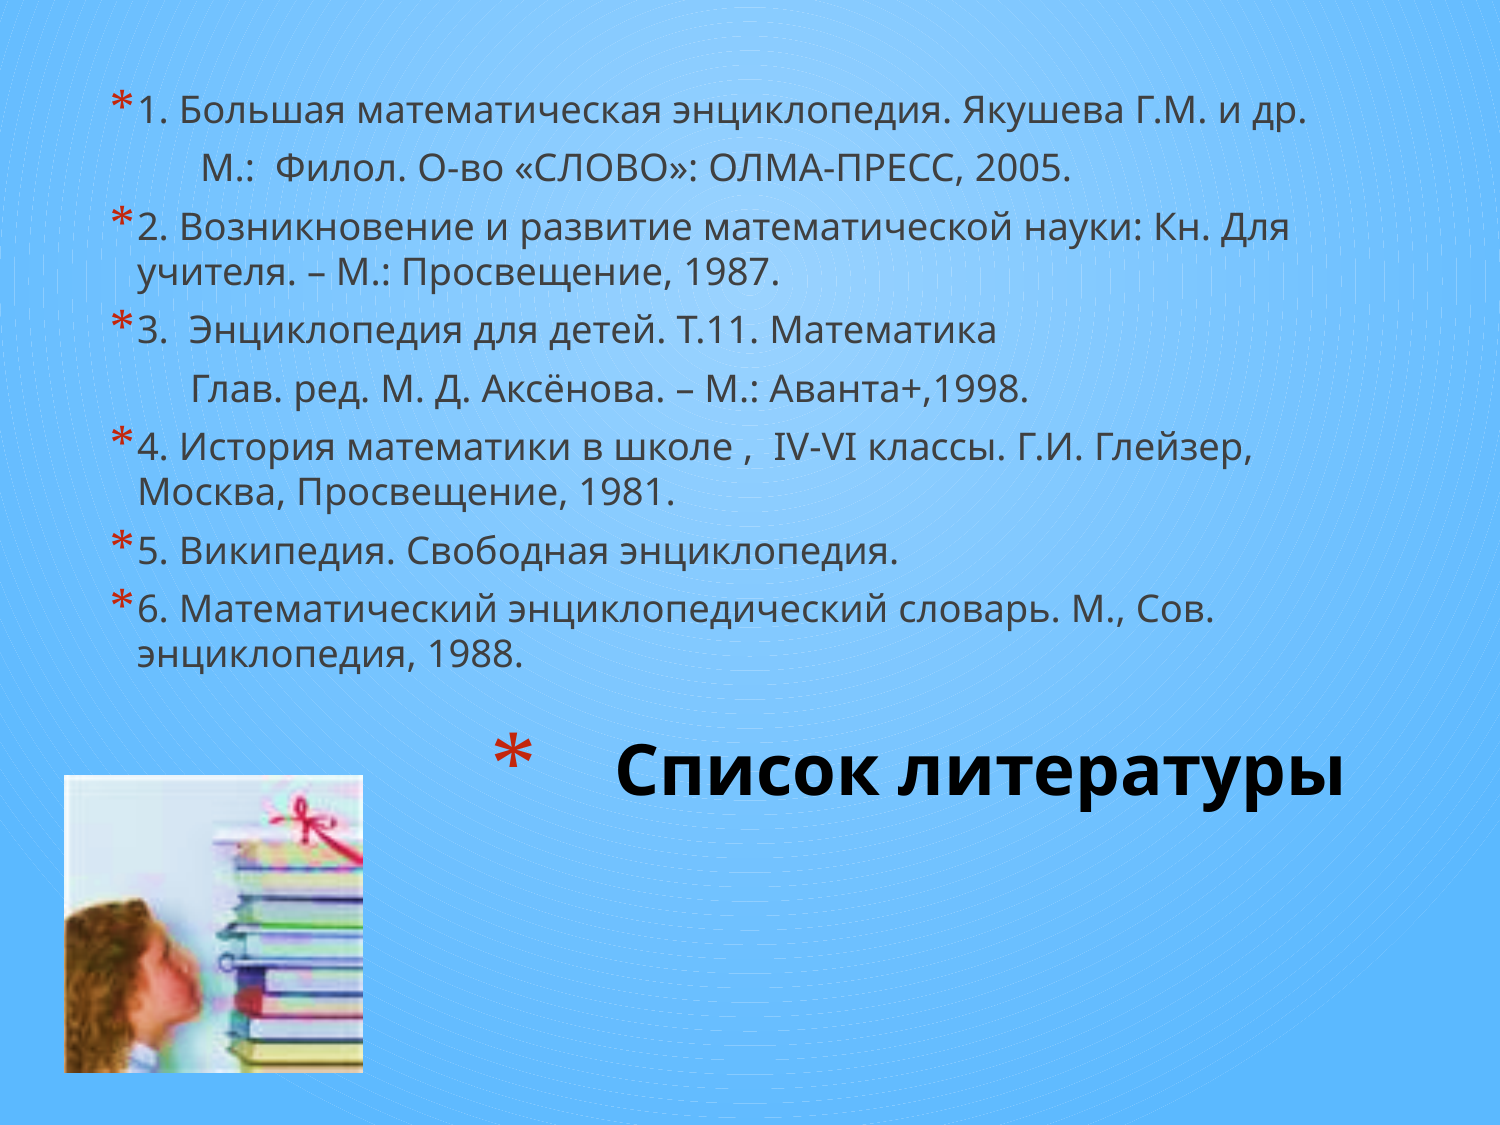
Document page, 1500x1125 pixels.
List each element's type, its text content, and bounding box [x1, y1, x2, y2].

title Список литературы [294, 717, 1363, 905]
list 1. Большая математическая энциклопедия. Якушева Г.М. и др. М.: Филол. О-во «СЛОВО»: ОЛМА-ПРЕСС, 2005. 2. Возникновение и развитие математической науки: Кн. Для учителя. – М.: Просвещение, 1987. 3. Энциклопедия для детей. Т.11. Математика Глав. ред. М. Д. Аксёнова. – М.: Аванта+,1998. 4. История математики в школе , IV-VI классы. Г.И. Глейзер, Москва, Просвещение, 1981. 5. Википедия. Свободная энциклопедия. 6. Математический энциклопедический словарь. М., Сов. энциклопедия, 1988. [88, 78, 1447, 684]
picture [64, 774, 363, 1073]
